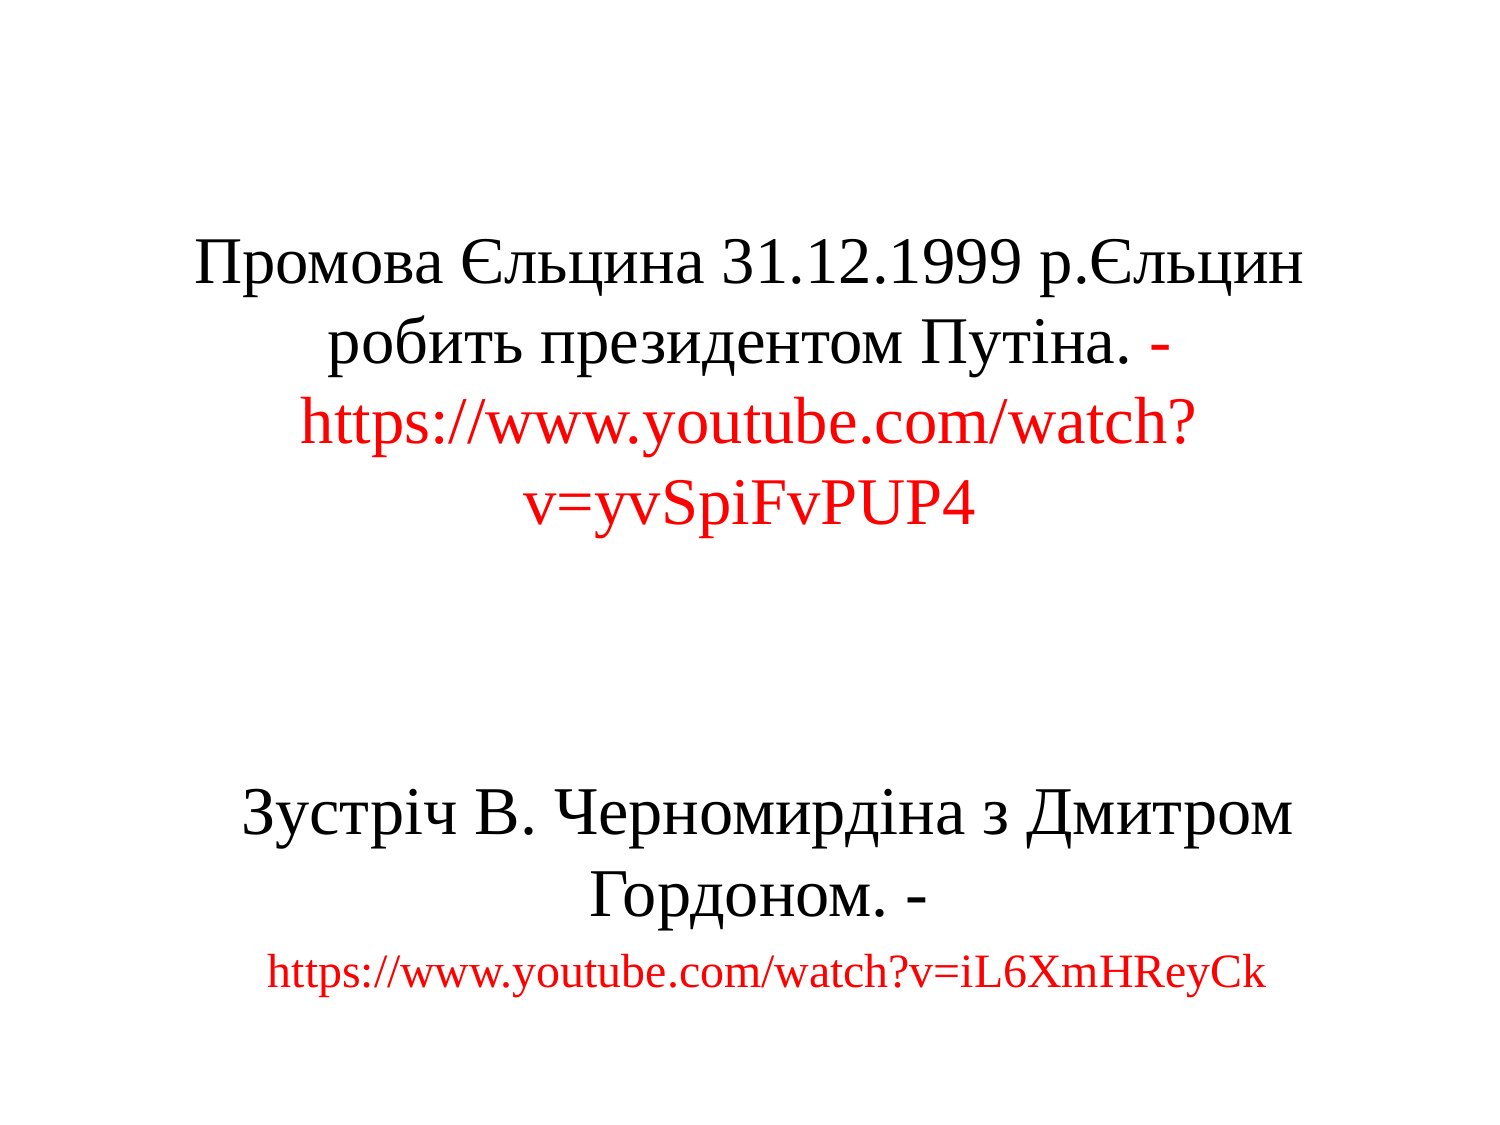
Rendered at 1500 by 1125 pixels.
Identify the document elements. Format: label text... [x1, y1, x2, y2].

title Промова Єльцина 31.12.1999 р.Єльцин робить президентом Путіна. - https://www.youtube.com/watch?v=yvSpiFvPUP4 [112, 164, 1388, 591]
subtitle Зустріч В. Черномирдіна з Дмитром Гордоном. - https://www.youtube.com/watch?v=iL6XmHReyCk [117, 679, 1418, 1008]
